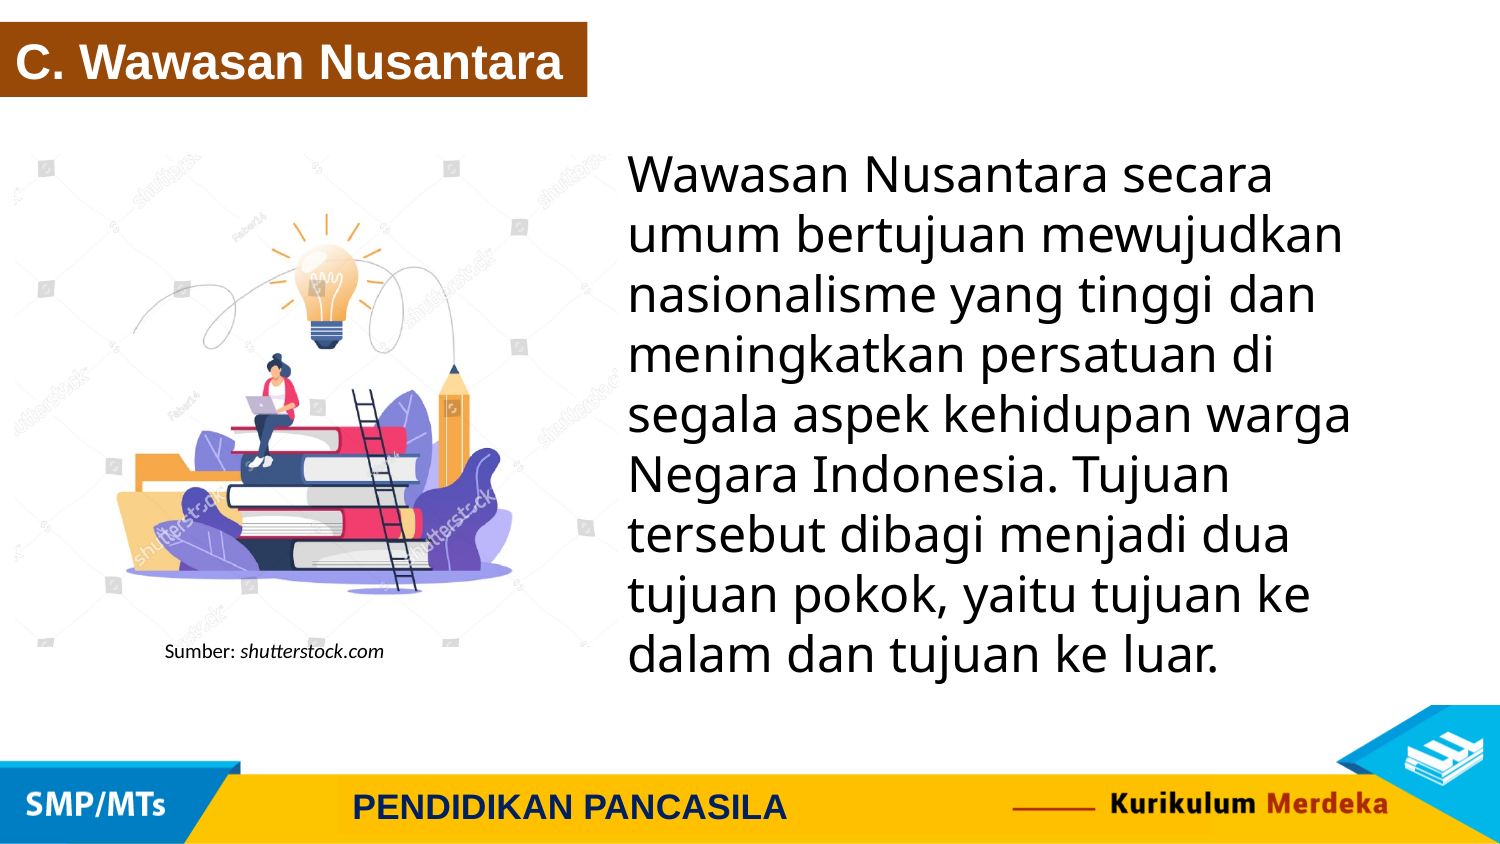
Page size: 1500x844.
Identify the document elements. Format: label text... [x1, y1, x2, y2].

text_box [0, 705, 1500, 844]
picture [14, 154, 619, 648]
text_box Wawasan Nusantara secara umum bertujuan mewujudkan nasionalisme yang tinggi dan meningkatkan persatuan di segala aspek kehidupan warga Negara Indonesia. Tujuan tersebut dibagi menjadi dua tujuan pokok, yaitu tujuan ke dalam dan tujuan ke luar. [612, 135, 1452, 691]
text_box C. Wawasan Nusantara [0, 20, 589, 99]
text_box Sumber: shutterstock.com [149, 655, 438, 670]
